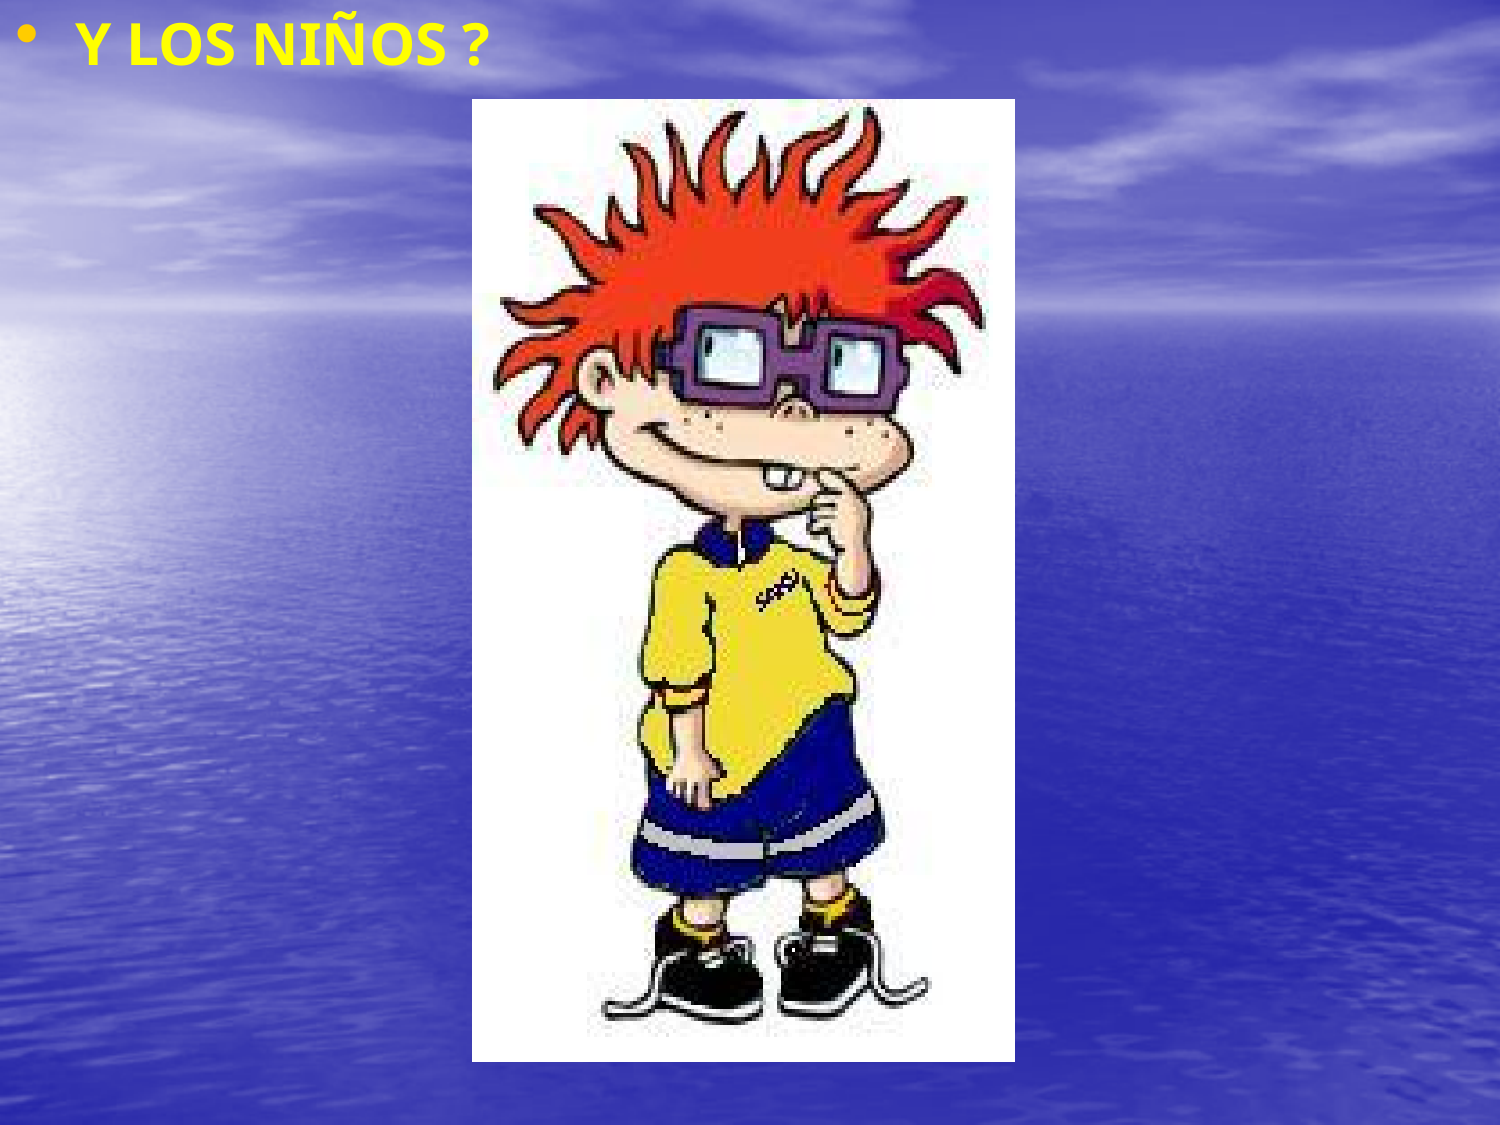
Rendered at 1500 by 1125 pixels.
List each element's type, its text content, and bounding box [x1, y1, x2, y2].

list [471, 99, 1015, 1062]
list Y LOS NIÑOS ? [0, 0, 627, 676]
